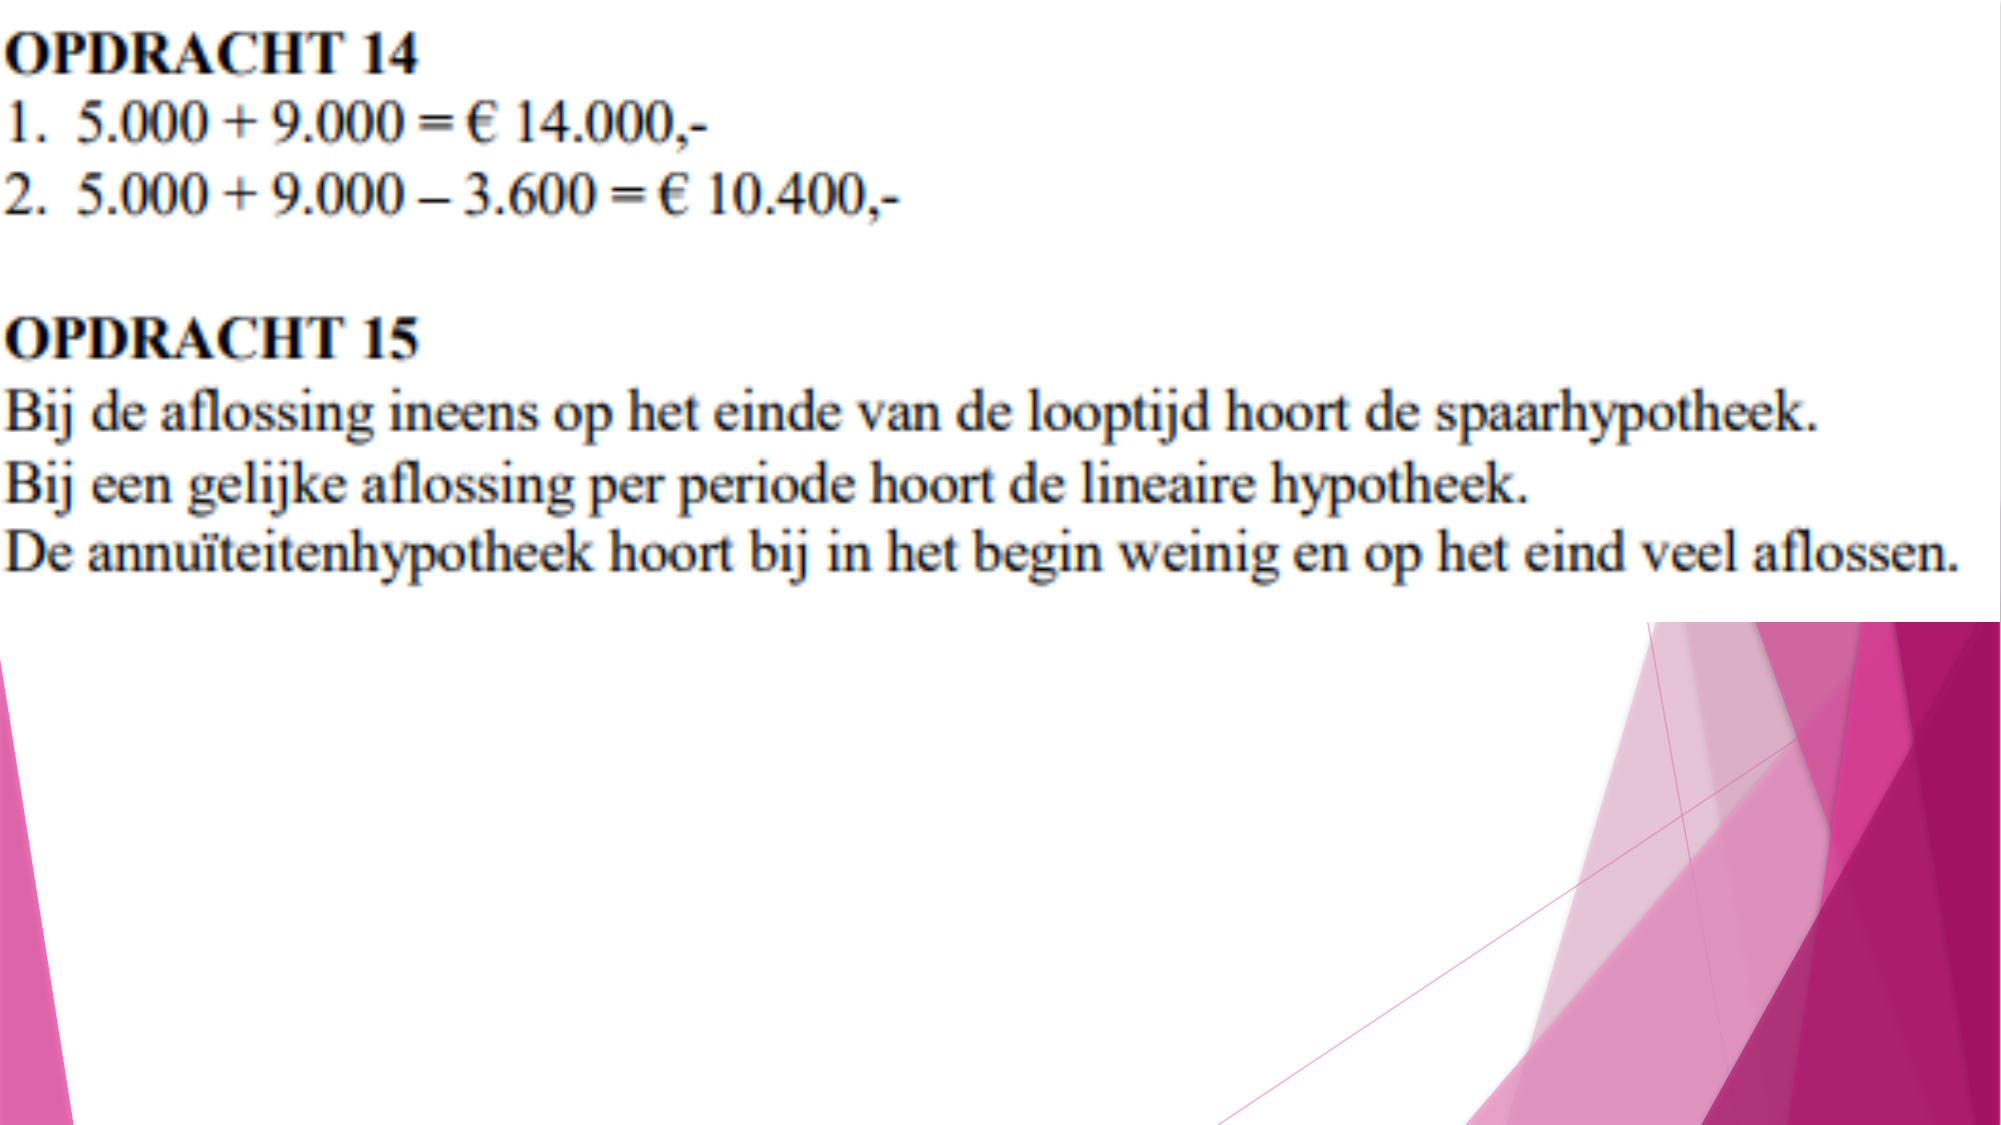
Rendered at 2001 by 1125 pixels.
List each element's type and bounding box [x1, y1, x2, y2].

picture [0, 0, 2000, 622]
